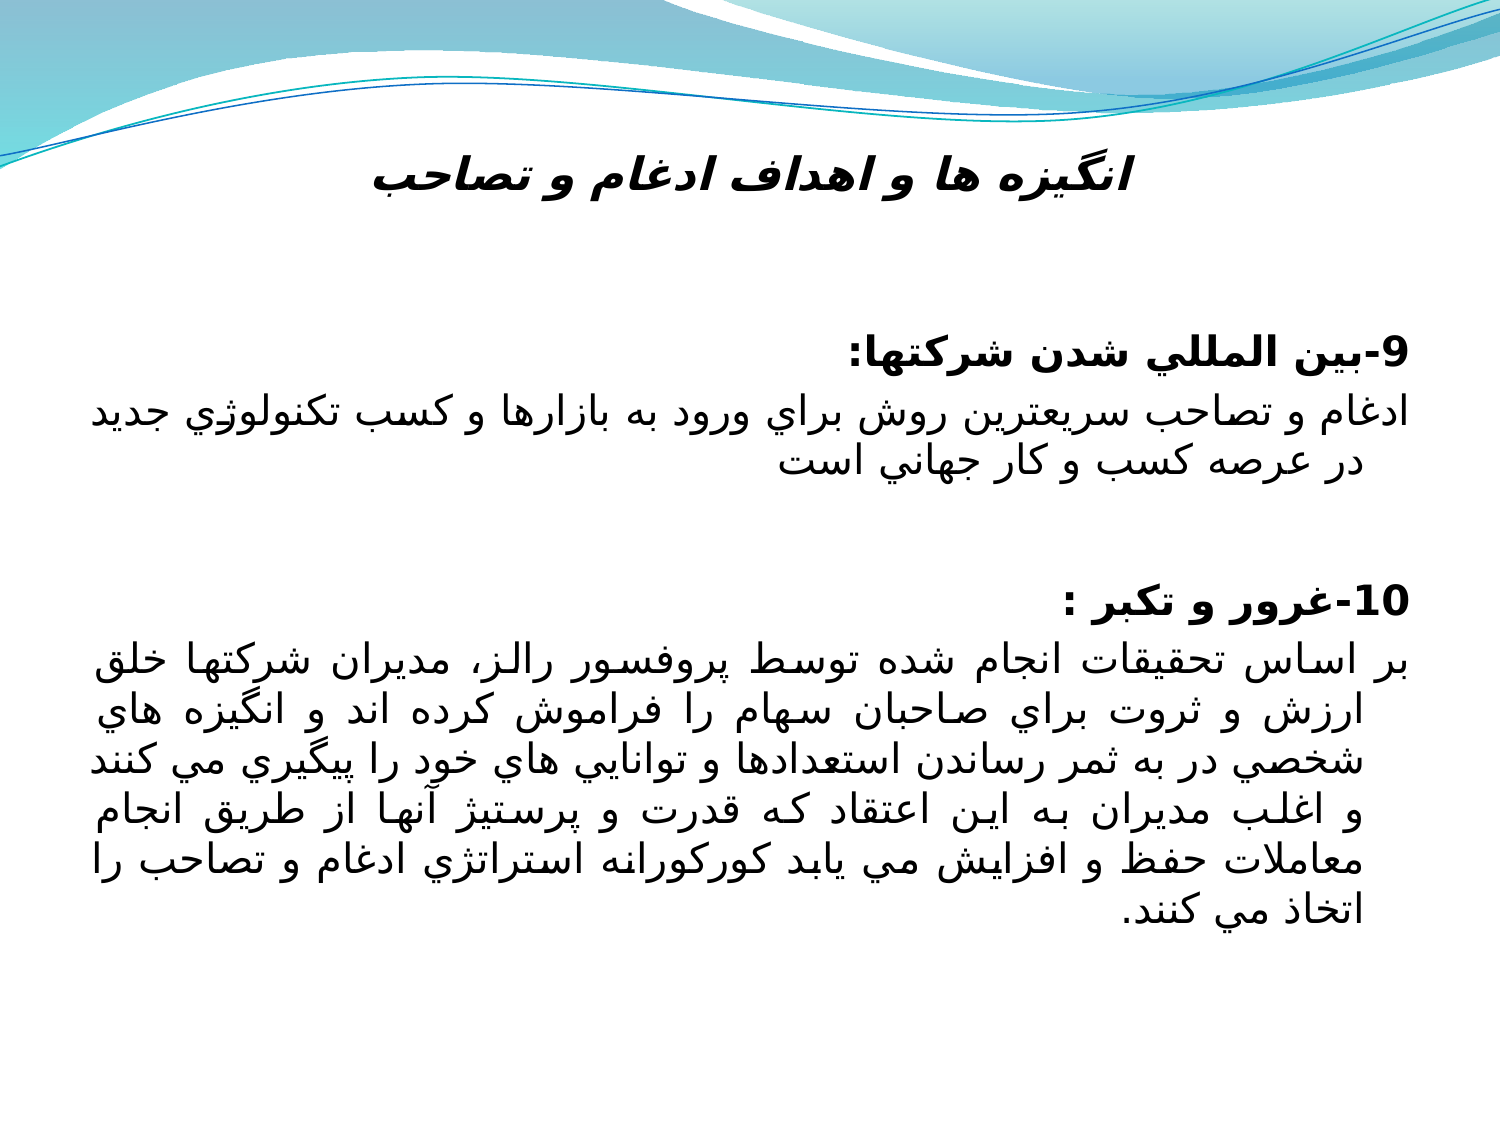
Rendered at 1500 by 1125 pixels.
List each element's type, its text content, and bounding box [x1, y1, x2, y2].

list 9-بين المللي شدن شركتها: ادغام و تصاحب سريعترين روش براي ورود به بازارها و كسب تكنولوژي جديد در عرصه كسب و كار جهاني است 10-غرور و تكبر : بر اساس تحقيقات انجام شده توسط پروفسور رالز، مديران شركتها خلق ارزش و ثروت براي صاحبان سهام را فراموش كرده اند و انگيزه هاي شخصي در به ثمر رساندن استعدادها و توانايي هاي خود را پيگيري مي كنند و اغلب مديران به اين اعتقاد كه قدرت و پرستيژ آنها از طريق انجام معاملات حفظ و افزايش مي يابد كوركورانه استراتژي ادغام و تصاحب را اتخاذ مي كنند. [75, 317, 1425, 1038]
title انگیزه ها و اهداف ادغام و تصاحب [75, 115, 1425, 200]
